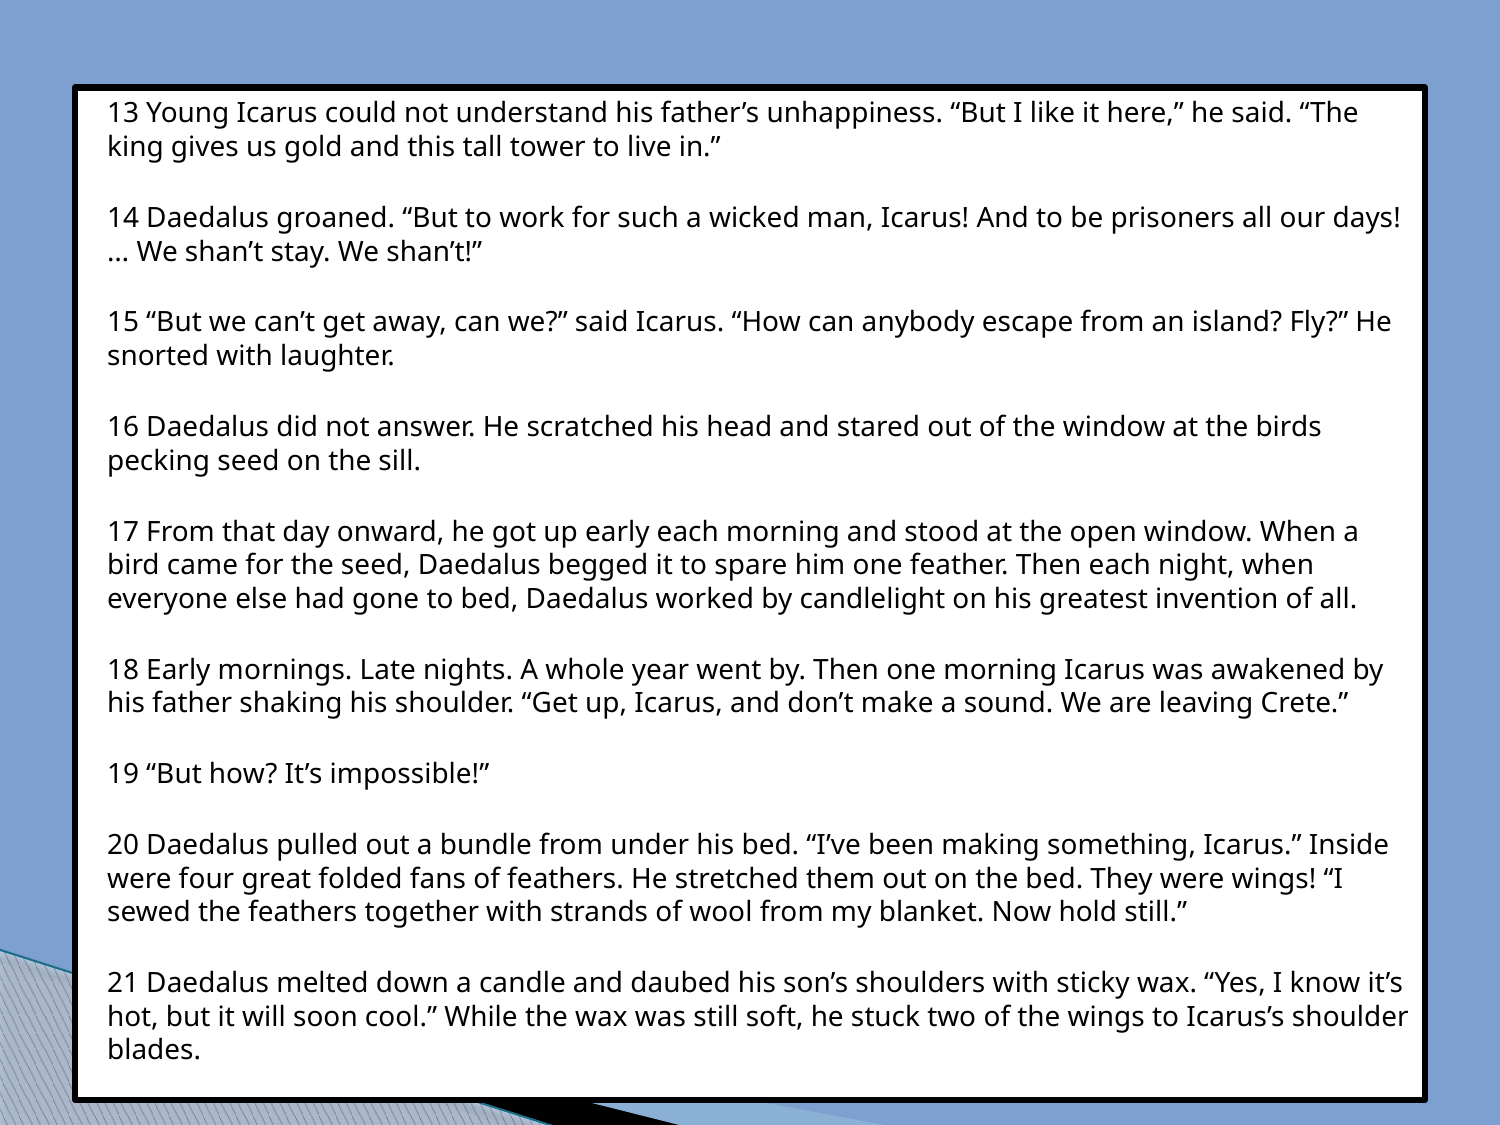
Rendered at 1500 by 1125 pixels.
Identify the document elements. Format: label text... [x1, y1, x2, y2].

list 13 Young Icarus could not understand his father’s unhappiness. “But I like it here,” he said. “The king gives us gold and this tall tower to live in.” 14 Daedalus groaned. “But to work for such a wicked man, Icarus! And to be prisoners all our days! … We shan’t stay. We shan’t!” 15 “But we can’t get away, can we?” said Icarus. “How can anybody escape from an island? Fly?” He snorted with laughter. 16 Daedalus did not answer. He scratched his head and stared out of the window at the birds pecking seed on the sill. 17 From that day onward, he got up early each morning and stood at the open window. When a bird came for the seed, Daedalus begged it to spare him one feather. Then each night, when everyone else had gone to bed, Daedalus worked by candlelight on his greatest invention of all. 18 Early mornings. Late nights. A whole year went by. Then one morning Icarus was awakened by his father shaking his shoulder. “Get up, Icarus, and don’t make a sound. We are leaving Crete.” 19 “But how? It’s impossible!” 20 Daedalus pulled out a bundle from under his bed. “I’ve been making something, Icarus.” Inside were four great folded fans of feathers. He stretched them out on the bed. They were wings! “I sewed the feathers together with strands of wool from my blanket. Now hold still.” 21 Daedalus melted down a candle and daubed his son’s shoulders with sticky wax. “Yes, I know it’s hot, but it will soon cool.” While the wax was still soft, he stuck two of the wings to Icarus’s shoulder blades. [75, 87, 1425, 1100]
